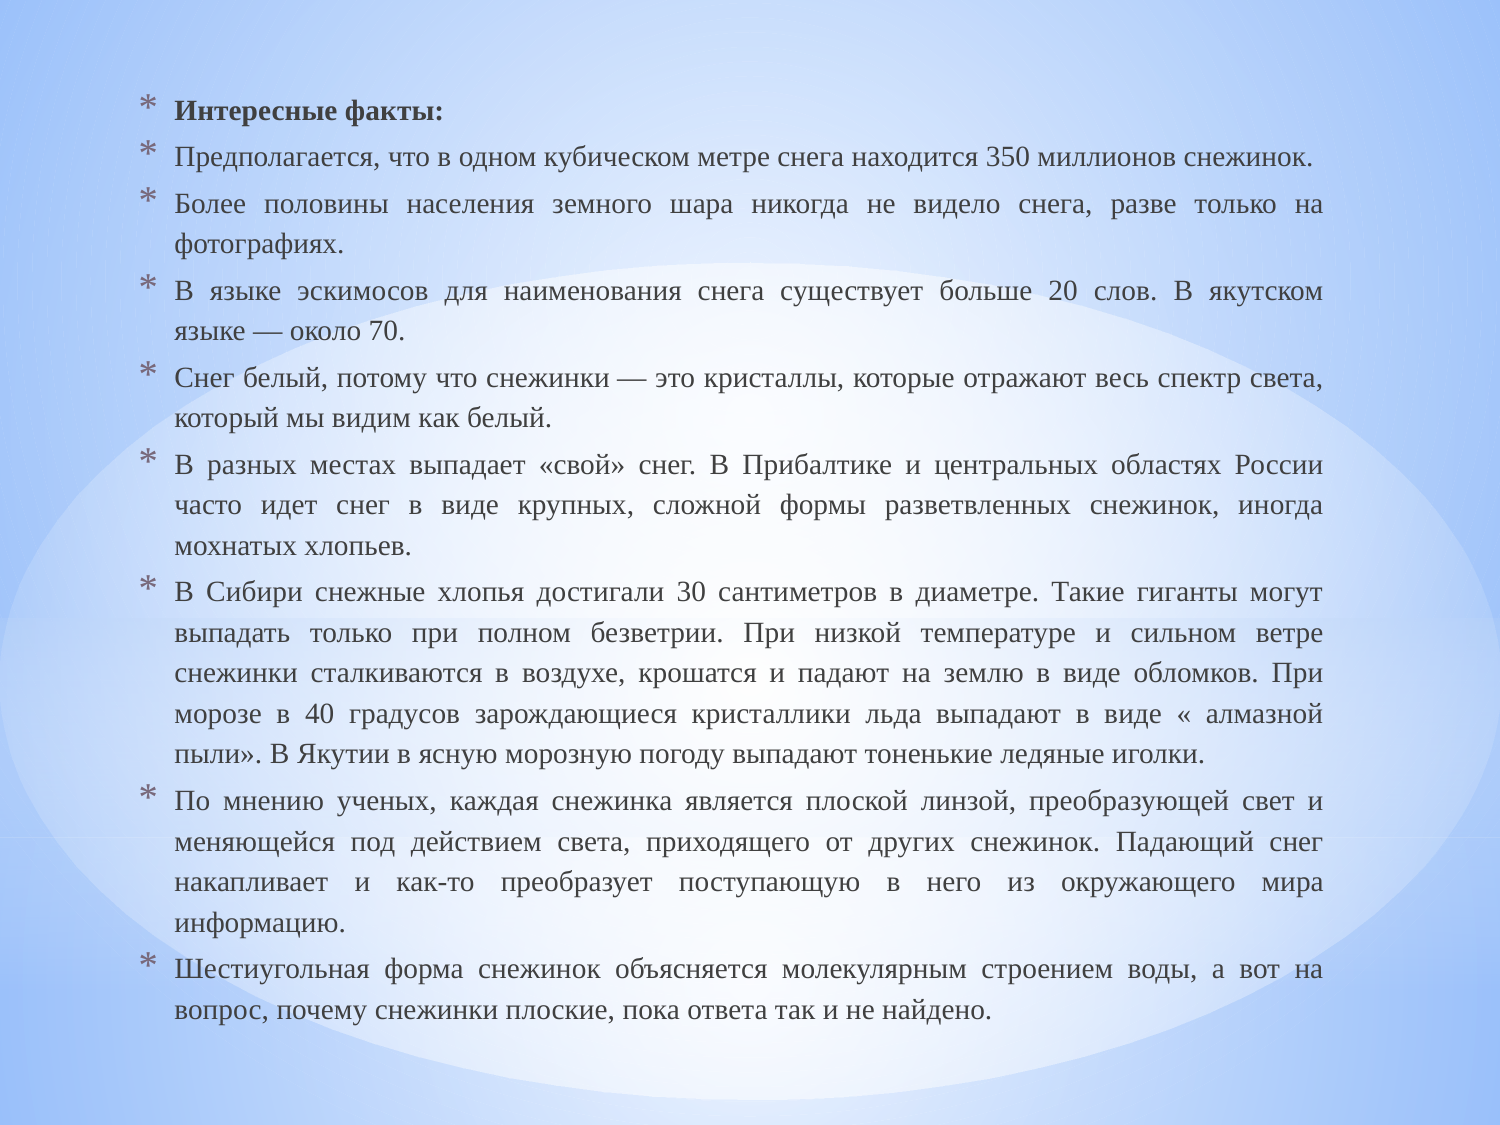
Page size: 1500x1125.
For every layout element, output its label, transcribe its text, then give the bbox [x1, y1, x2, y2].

list Интересные факты: Предполагается, что в одном кубическом метре снега находится 350 миллионов снежинок. Более половины населения земного шара никогда не видело снега, разве только на фотографиях. В языке эскимосов для наименования снега существует больше 20 слов. В якутском языке — около 70. Снег белый, потому что снежинки — это кристаллы, которые отражают весь спектр света, который мы видим как белый. В разных местах выпадает «свой» снег. В Прибалтике и центральных областях России часто идет снег в виде крупных, сложной формы разветвленных снежинок, иногда мохнатых хлопьев. В Сибири снежные хлопья достигали 30 сантиметров в диаметре. Такие гиганты могут выпадать только при полном безветрии. При низкой температуре и сильном ветре снежинки сталкиваются в воздухе, крошатся и падают на землю в виде обломков. При морозе в 40 градусов зарождающиеся кристаллики льда выпадают в виде « алмазной пыли». В Якутии в ясную морозную погоду выпадают тоненькие ледяные иголки. По мнению ученых, каждая снежинка является плоской линзой, преобразующей свет и меняющейся под действием света, приходящего от других снежинок. Падающий снег накапливает и как-то преобразует поступающую в него из окружающего мира информацию. Шестиугольная форма снежинок объясняется молекулярным строением воды, а вот на вопрос, почему снежинки плоские, пока ответа так и не найдено. [123, 78, 1341, 1035]
